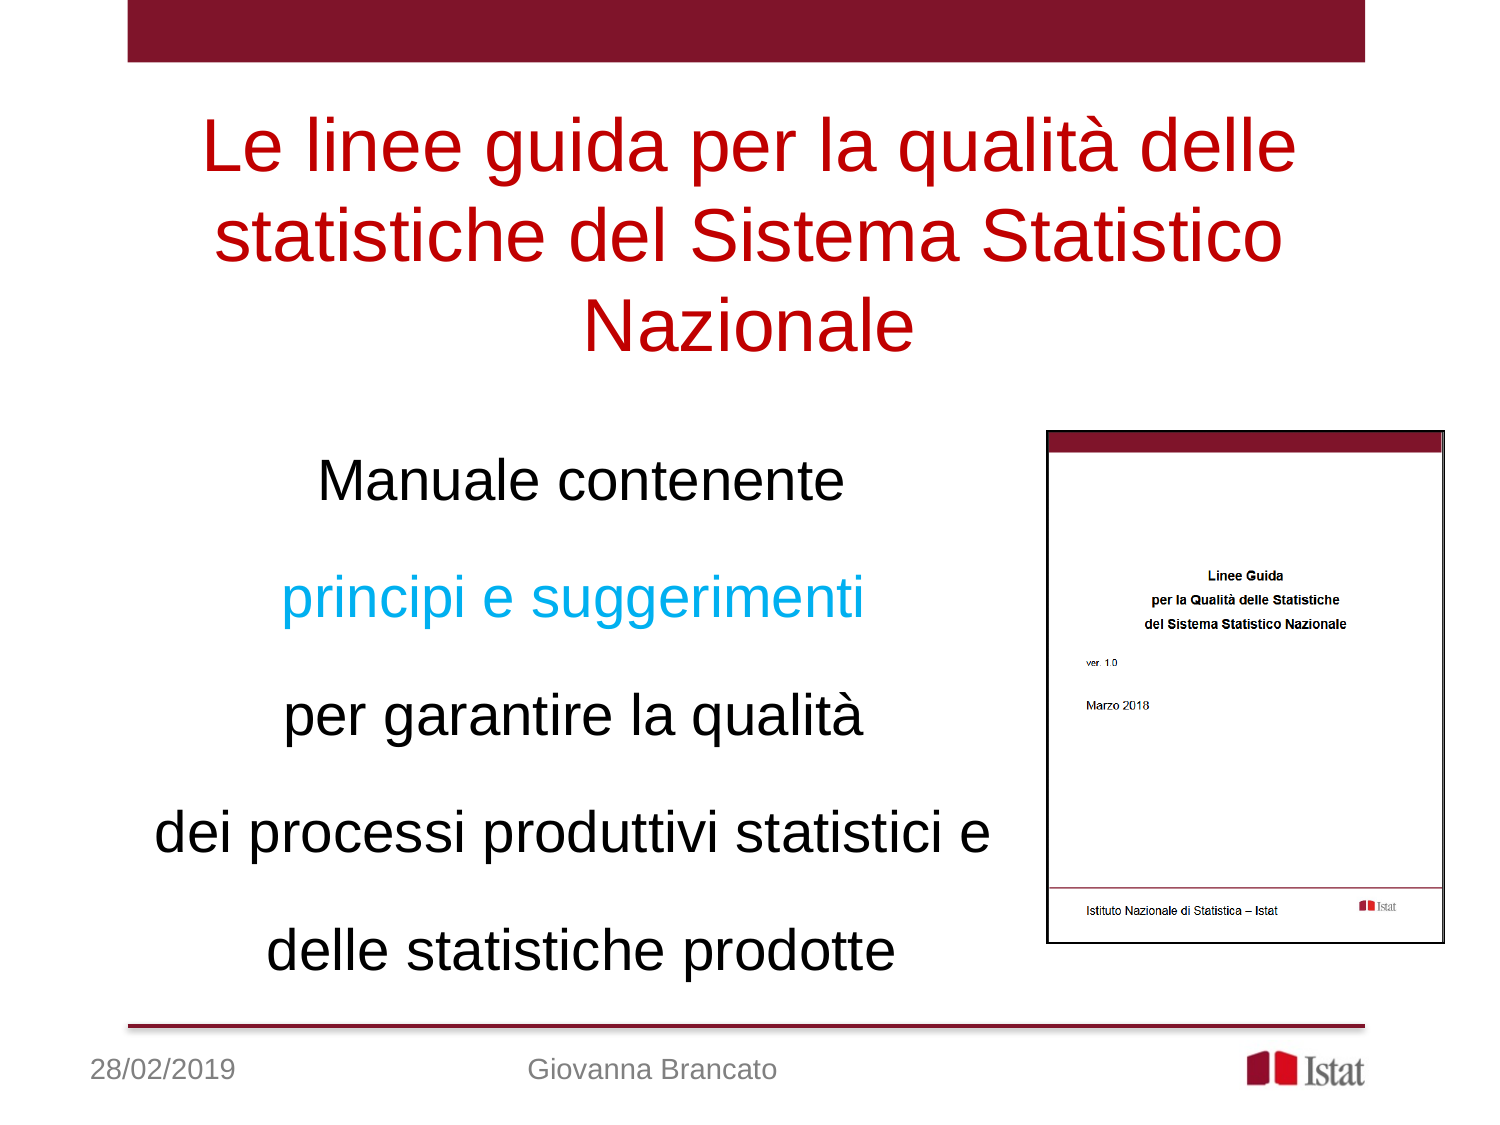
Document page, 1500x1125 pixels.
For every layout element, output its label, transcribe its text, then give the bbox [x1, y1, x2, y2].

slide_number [75, 1042, 479, 1103]
text_box Le linee guida per la qualità delle statistiche del Sistema Statistico Nazionale [74, 89, 1425, 233]
picture [1239, 1040, 1373, 1097]
text_box Manuale contenente principi e suggerimenti per garantire la qualità dei processi produttivi statistici e delle statistiche prodotte [43, 399, 1121, 990]
picture [1047, 431, 1444, 943]
footer Giovanna Brancato [512, 1042, 988, 1103]
